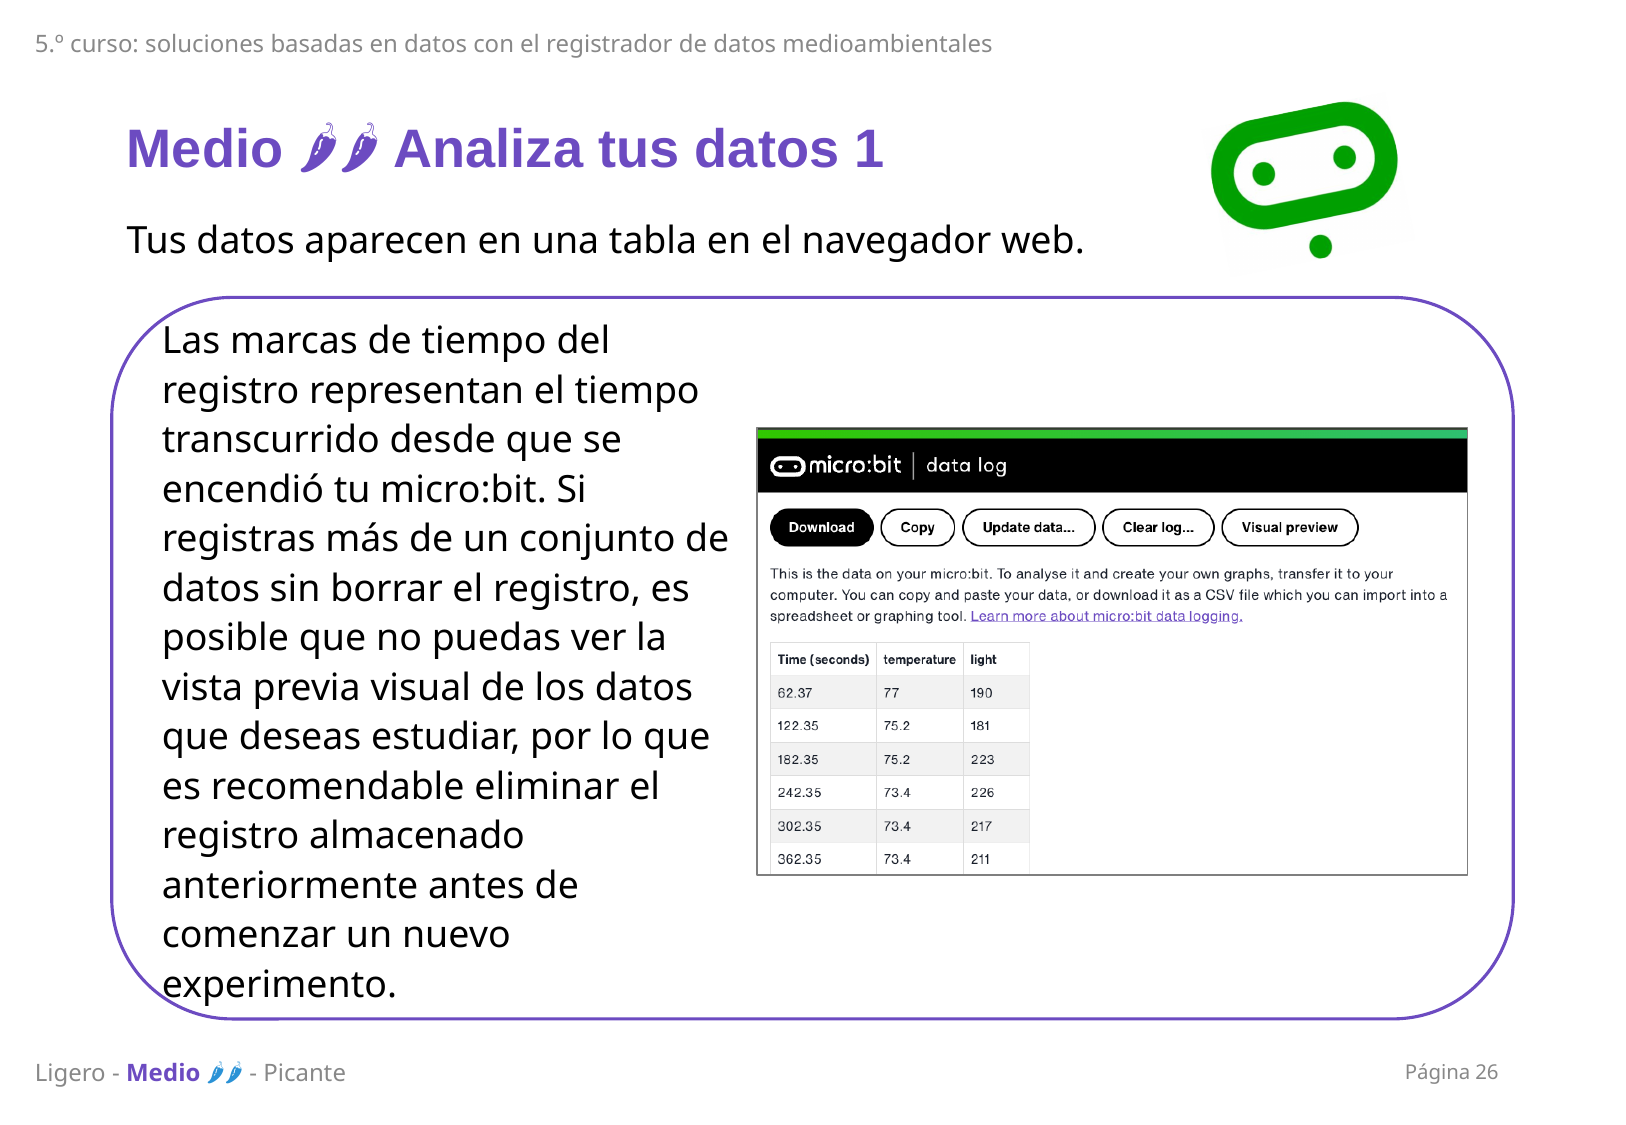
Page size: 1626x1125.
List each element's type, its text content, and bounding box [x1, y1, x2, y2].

list Tus datos aparecen en una tabla en el navegador web. [111, 203, 1562, 354]
text_box Las marcas de tiempo del registro representan el tiempo transcurrido desde que se encendió tu micro:bit. Si registras más de un conjunto de datos sin borrar el registro, es posible que no puedas ver la vista previa visual de los datos que deseas estudiar, por lo que es recomendable eliminar el registro almacenado anteriormente antes de comenzar un nuevo experimento. [111, 297, 1514, 1019]
text_box Ligero - Medio 🌶️🌶️ - Picante [19, 1042, 623, 1103]
title Medio 🌶️🌶️ Analiza tus datos 1 [111, 74, 1514, 203]
picture [757, 427, 1467, 875]
picture [1202, 93, 1414, 276]
slide_number Página 26 [1147, 1042, 1514, 1103]
